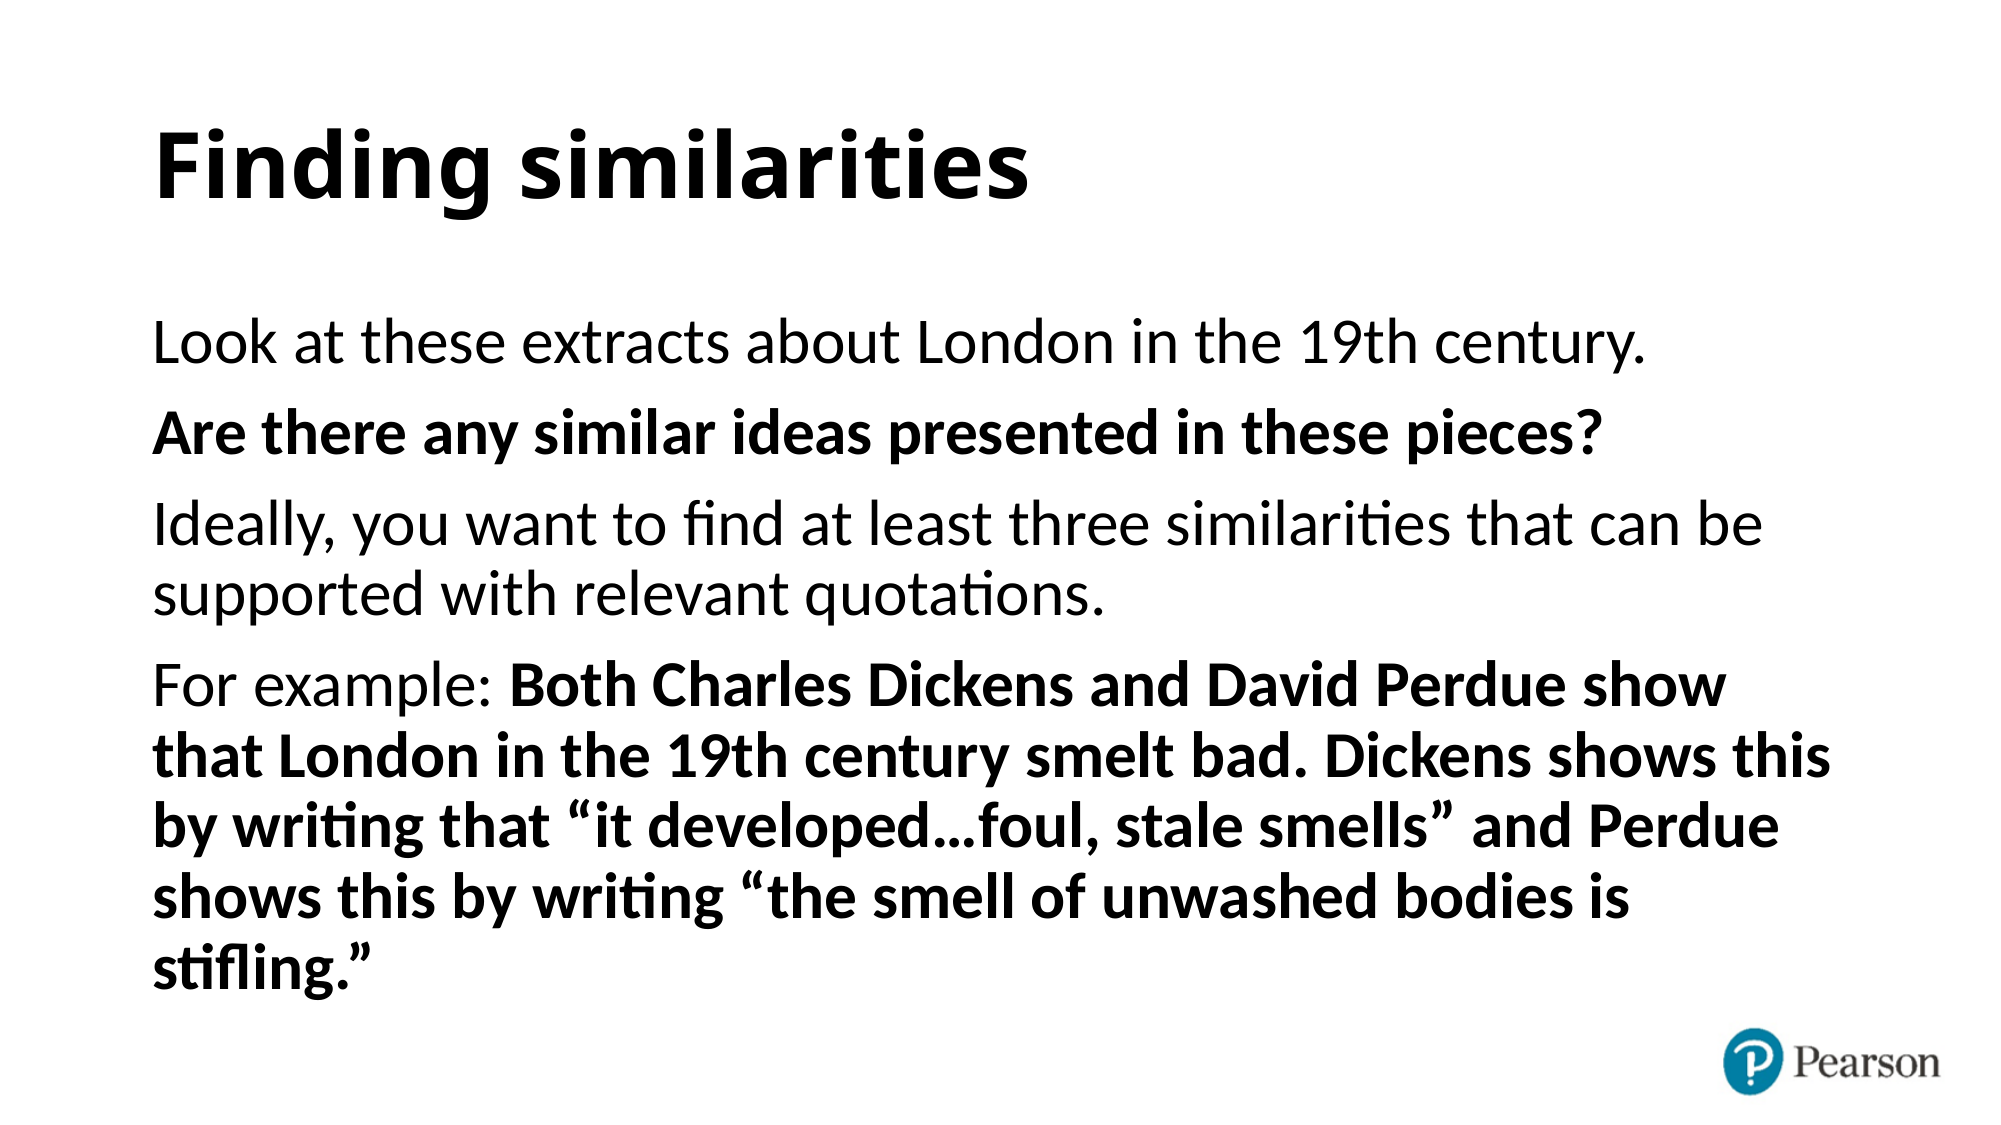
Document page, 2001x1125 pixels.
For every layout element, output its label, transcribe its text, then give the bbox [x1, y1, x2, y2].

list Look at these extracts about London in the 19th century. Are there any similar ideas presented in these pieces? Ideally, you want to find at least three similarities that can be supported with relevant quotations. For example: Both Charles Dickens and David Perdue show that London in the 19th century smelt bad. Dickens shows this by writing that “it developed…foul, stale smells” and Perdue shows this by writing “the smell of unwashed bodies is stifling.” [137, 299, 1863, 1014]
picture [1713, 1013, 1951, 1106]
title Finding similarities [137, 59, 1863, 278]
